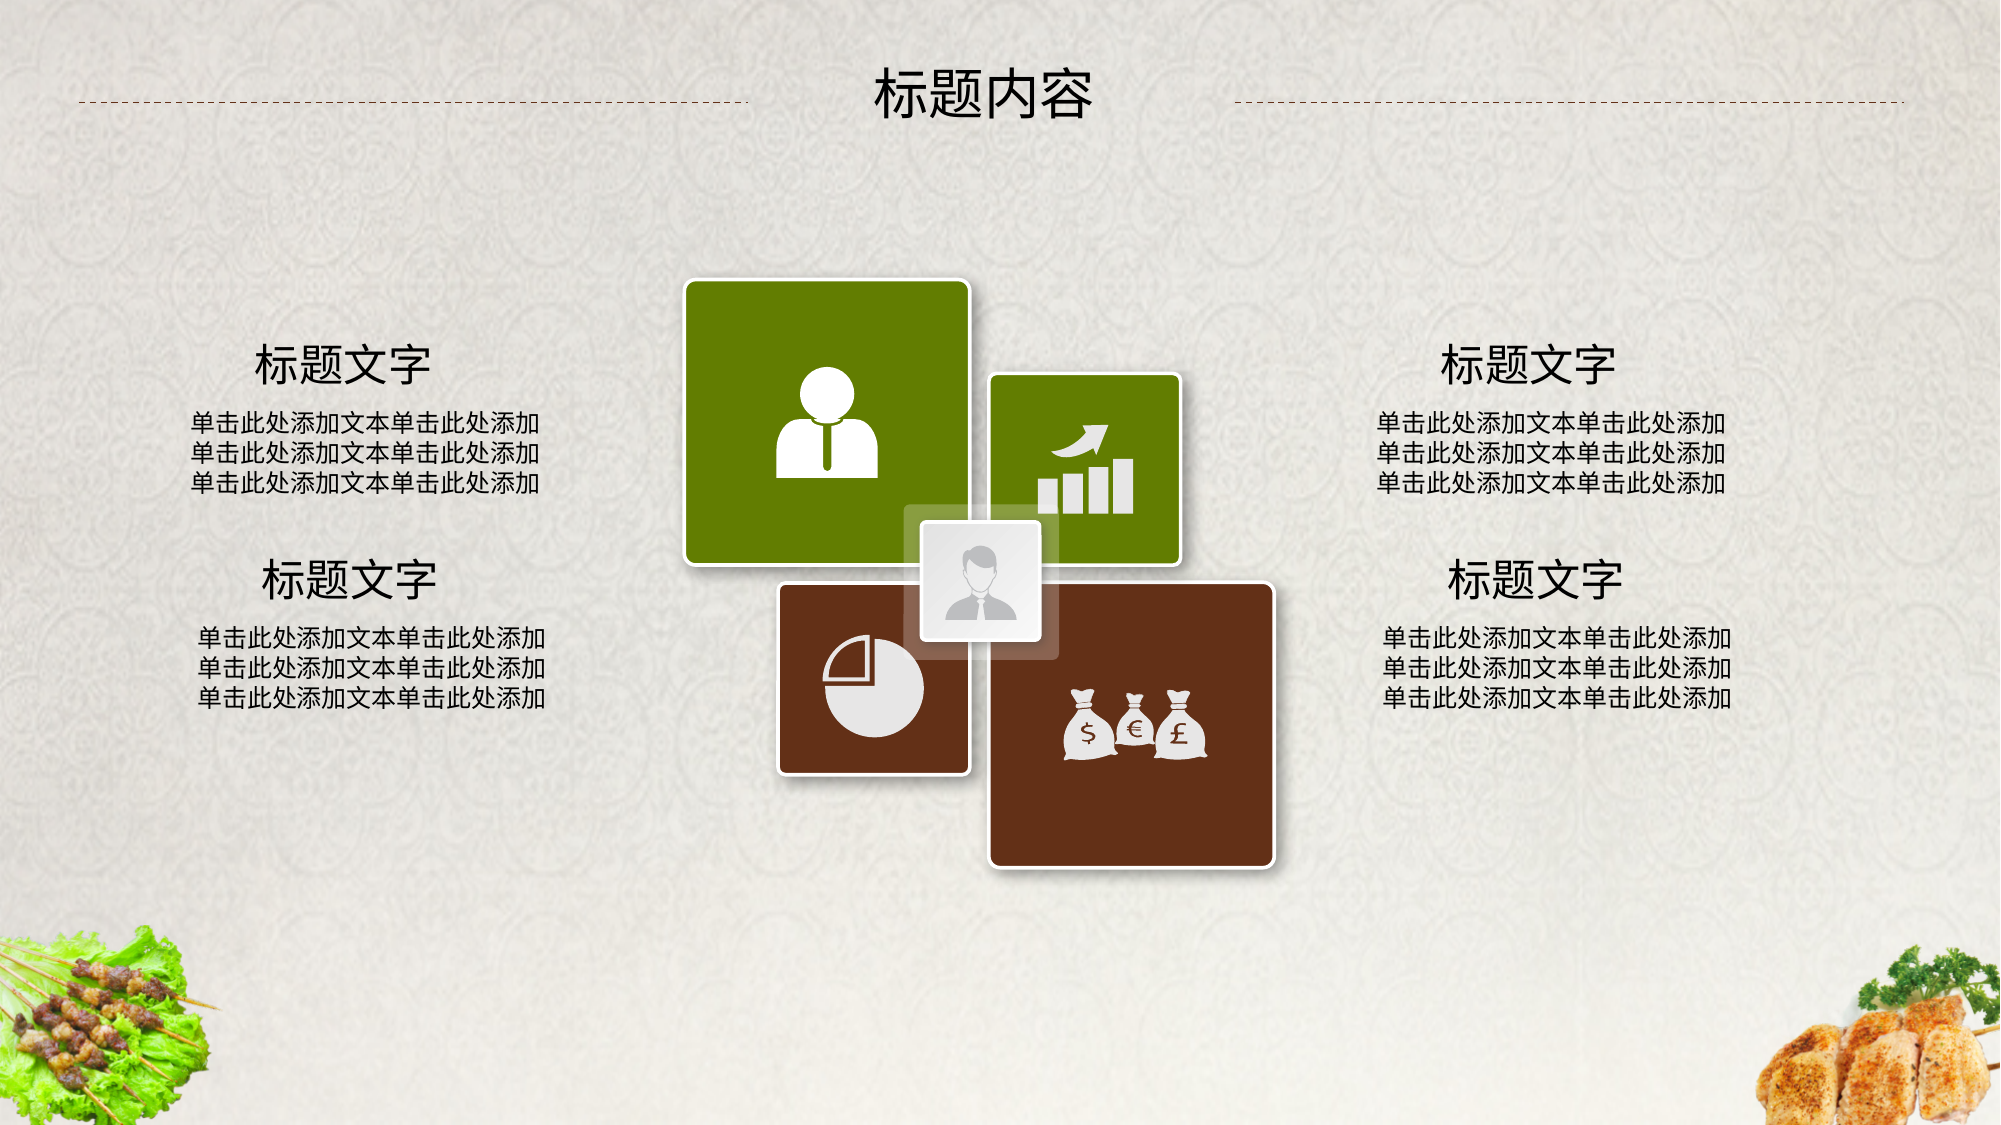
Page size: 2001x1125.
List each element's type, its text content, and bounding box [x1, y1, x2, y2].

text_box [987, 372, 1182, 567]
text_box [776, 366, 878, 478]
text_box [190, 337, 578, 505]
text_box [1058, 686, 1209, 761]
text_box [822, 634, 924, 738]
text_box [777, 581, 971, 776]
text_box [197, 552, 584, 722]
text_box [683, 278, 971, 567]
picture [0, 0, 2001, 1125]
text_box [1382, 552, 1770, 722]
text_box 标题内容 [811, 51, 1158, 133]
text_box [902, 503, 1061, 661]
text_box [1376, 337, 1764, 508]
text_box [1037, 424, 1134, 514]
text_box [987, 581, 1276, 869]
